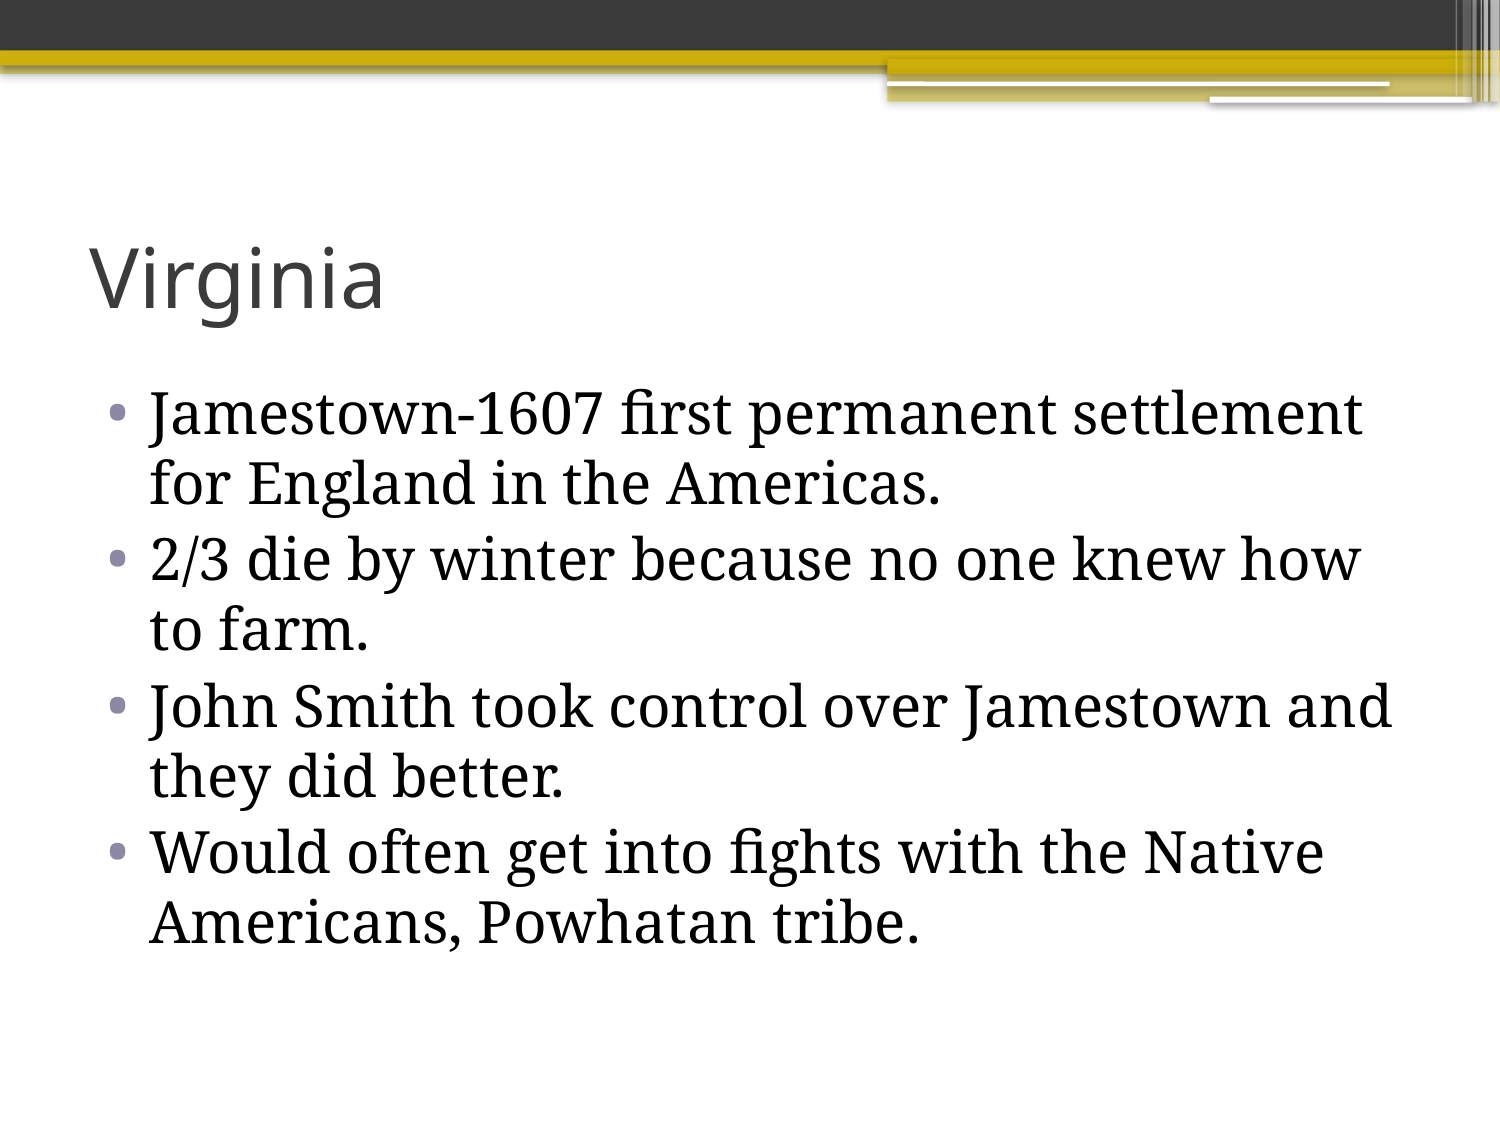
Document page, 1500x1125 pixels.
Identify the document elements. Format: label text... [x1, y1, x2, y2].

title Virginia [75, 187, 1425, 363]
list Jamestown-1607 first permanent settlement for England in the Americas. 2/3 die by winter because no one knew how to farm. John Smith took control over Jamestown and they did better. Would often get into fights with the Native Americans, Powhatan tribe. [75, 368, 1425, 1079]
